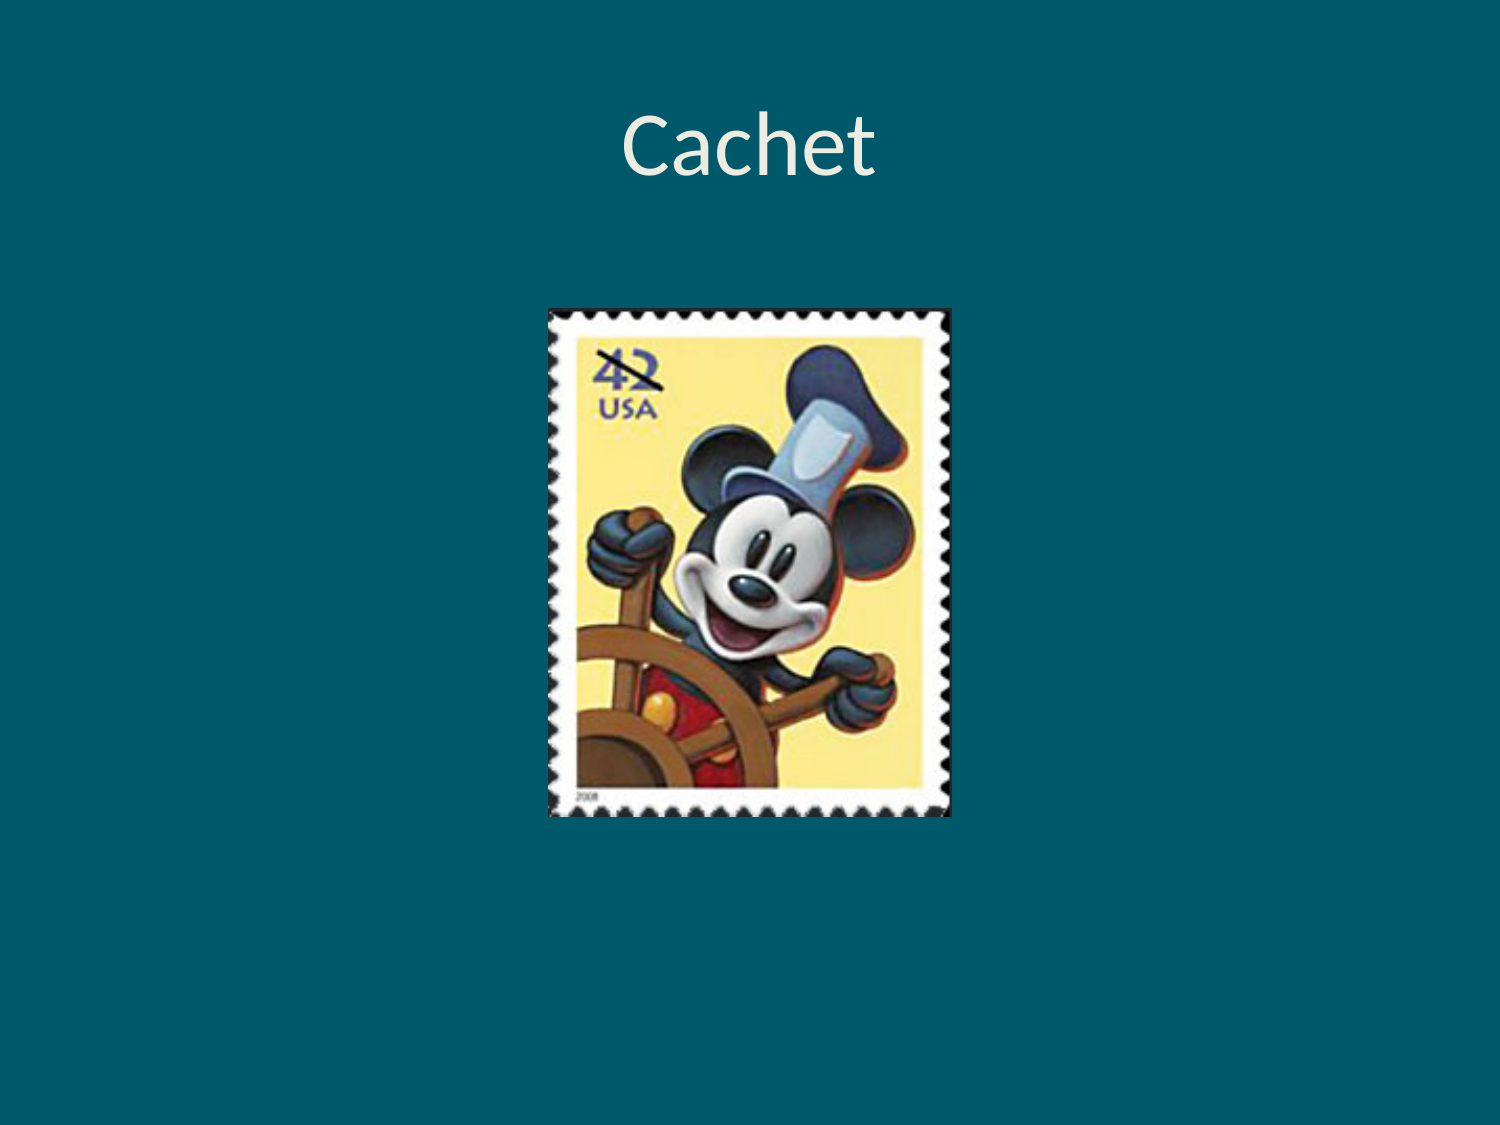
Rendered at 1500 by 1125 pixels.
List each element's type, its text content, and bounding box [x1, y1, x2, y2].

title Cachet [75, 45, 1425, 233]
picture [548, 308, 952, 817]
